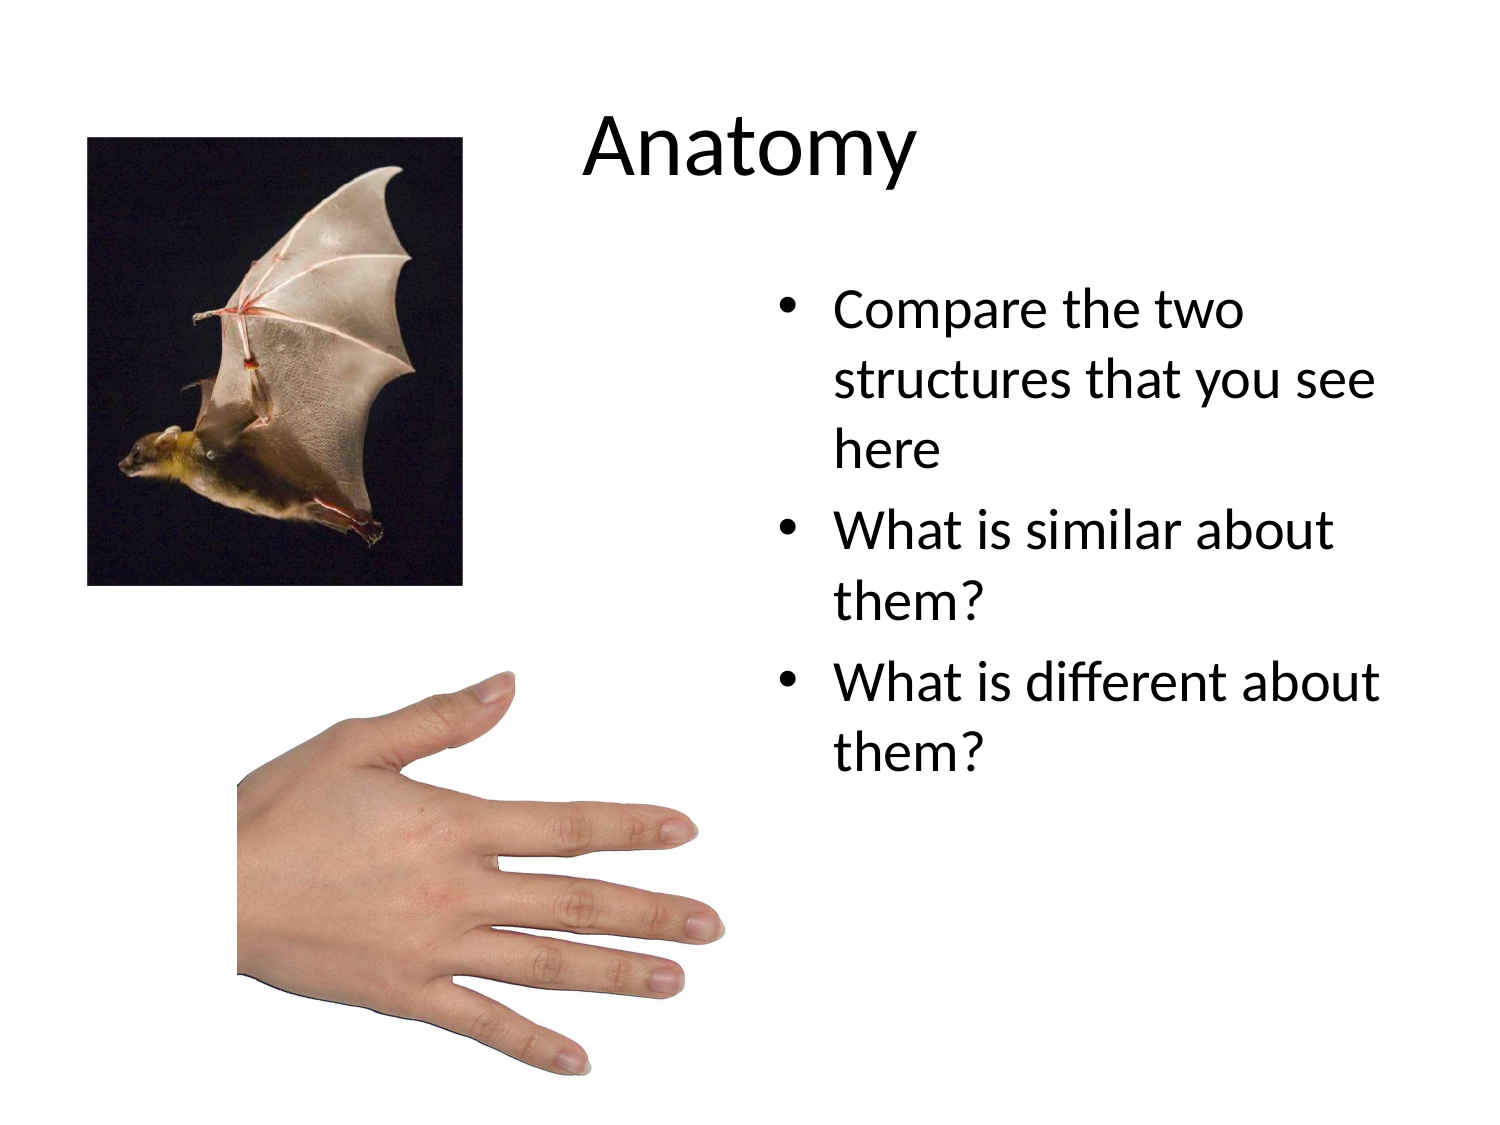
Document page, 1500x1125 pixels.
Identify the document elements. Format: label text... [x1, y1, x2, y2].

title Anatomy [75, 45, 1425, 233]
list Compare the two structures that you see here What is similar about them? What is different about them? [762, 262, 1425, 1005]
picture [237, 662, 738, 1090]
picture [87, 137, 463, 586]
